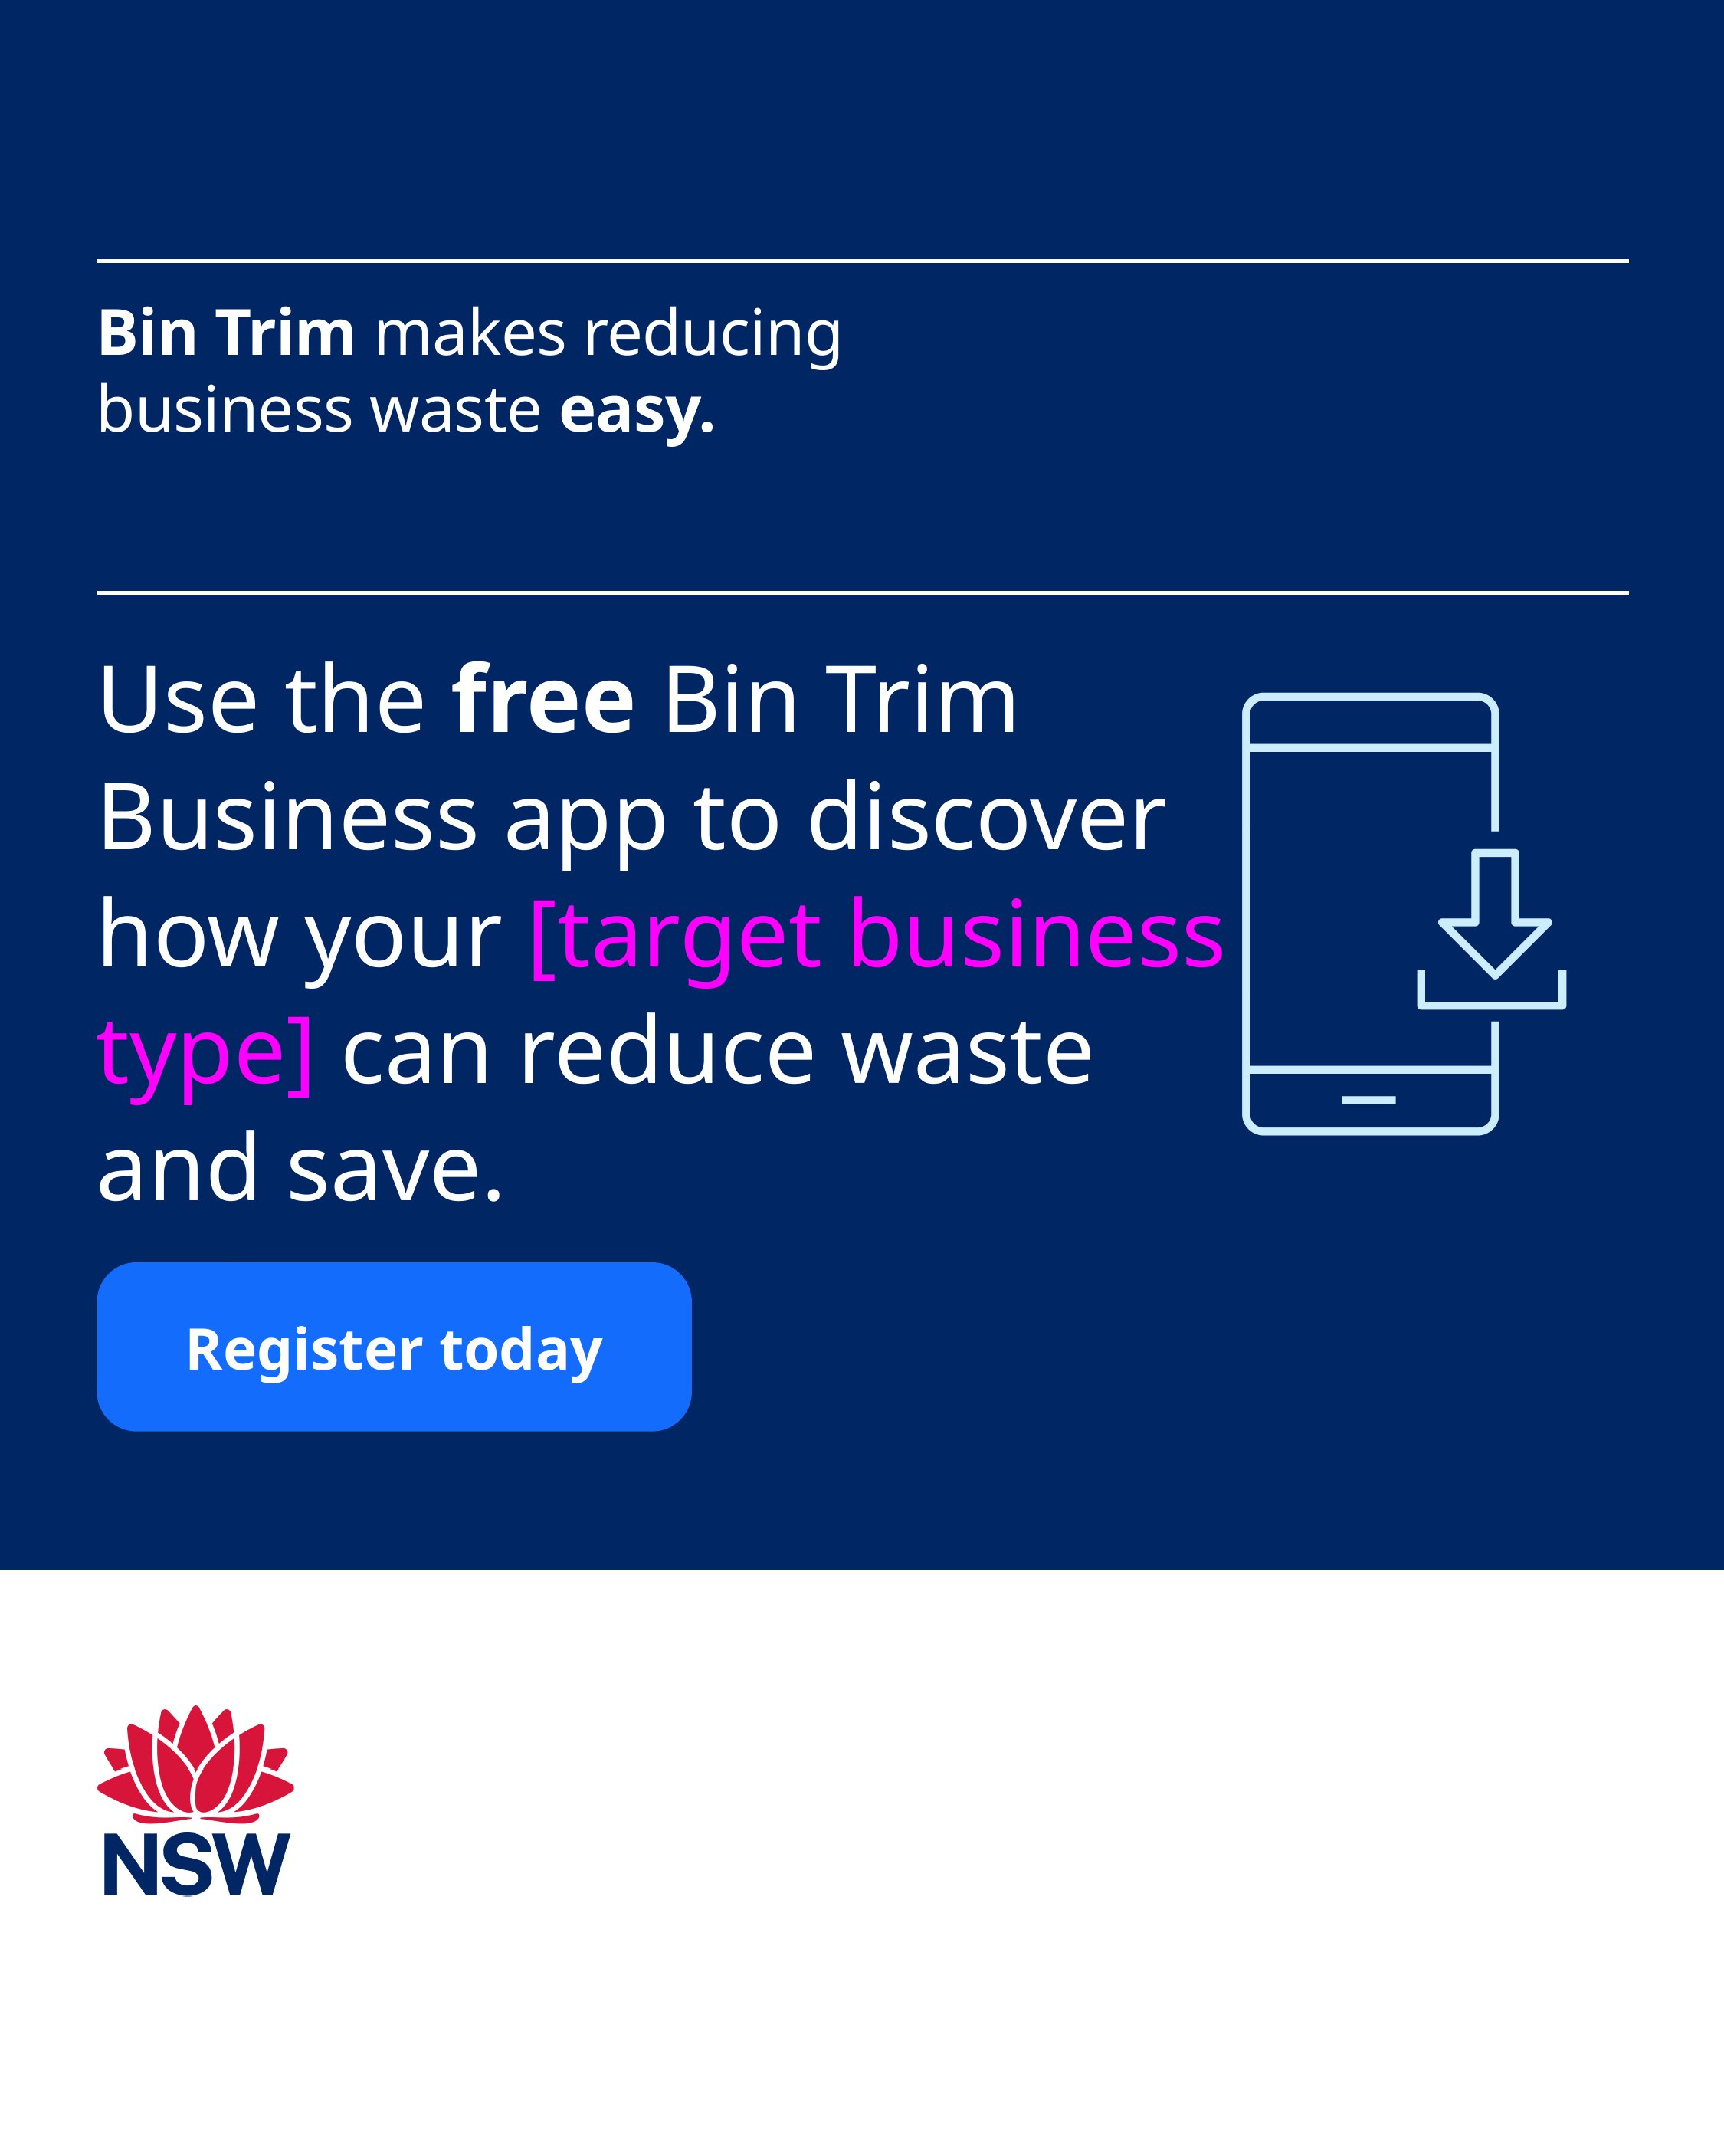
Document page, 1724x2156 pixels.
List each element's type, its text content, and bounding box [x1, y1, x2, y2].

text_box Register today [96, 1261, 693, 1432]
list Use the free Bin Trim Business app to discover how your [target business type] can reduce waste and save. [84, 628, 1242, 1374]
picture [0, 0, 1724, 2156]
